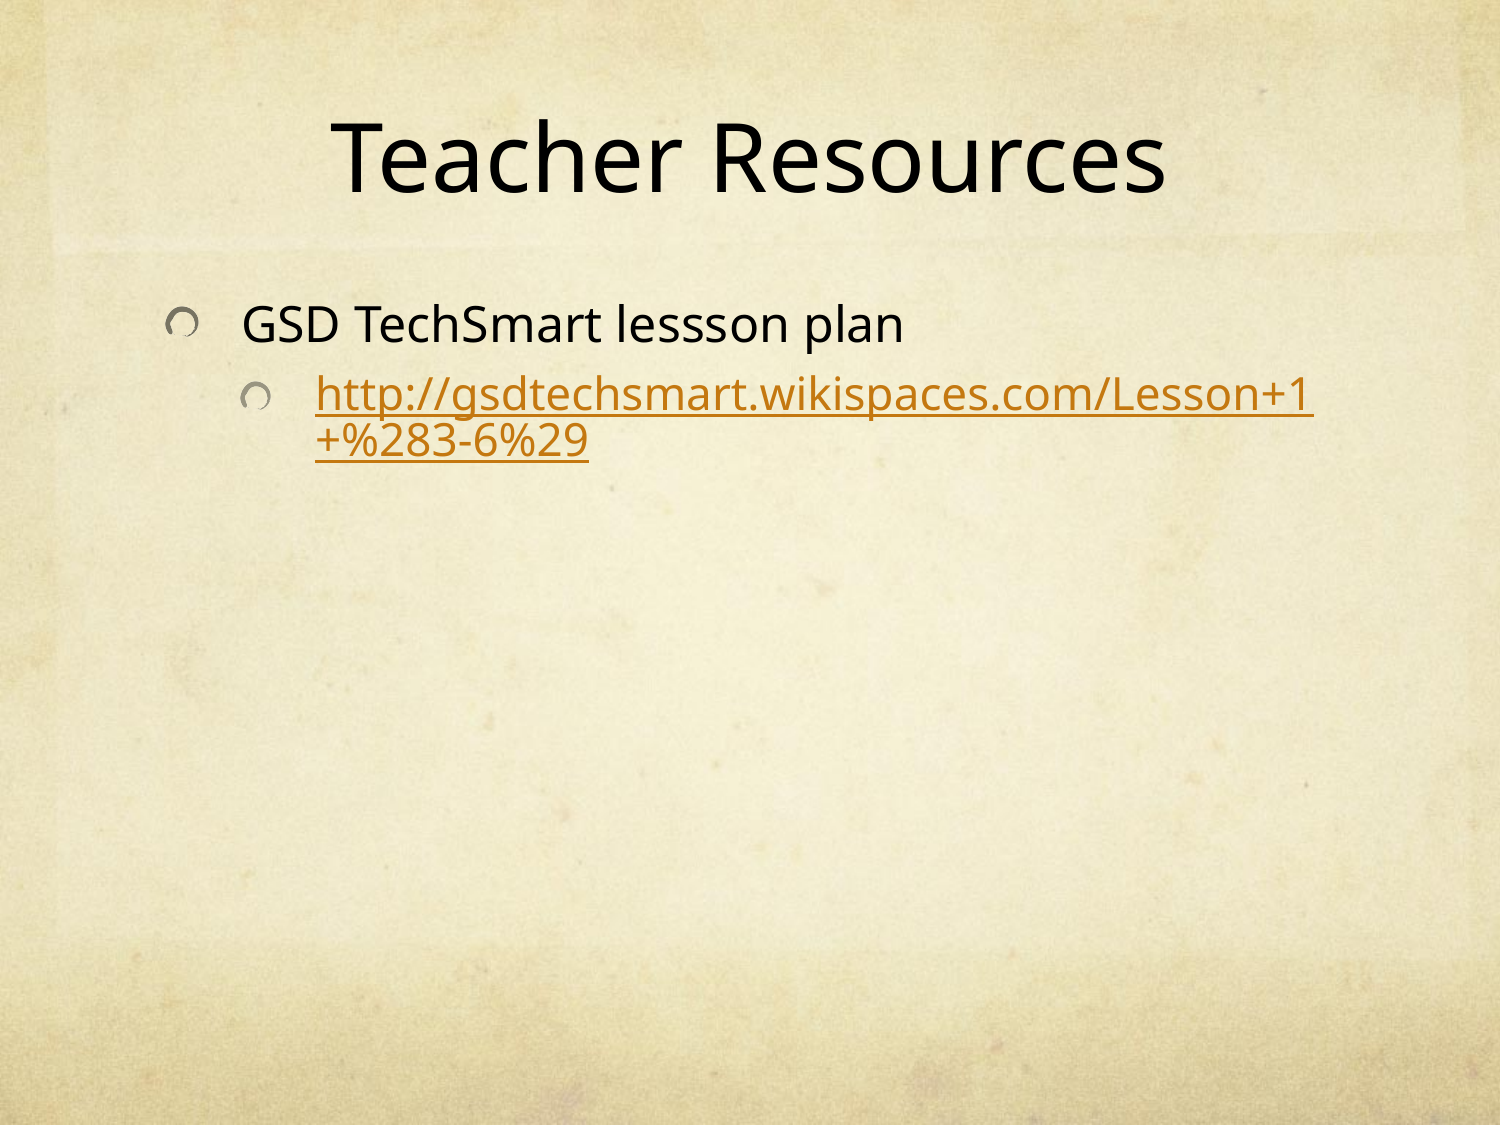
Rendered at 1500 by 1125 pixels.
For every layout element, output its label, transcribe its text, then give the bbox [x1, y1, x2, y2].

picture [0, 0, 1500, 1125]
list GSD TechSmart lessson plan http://gsdtechsmart.wikispaces.com/Lesson+1+%283-6%29 [150, 284, 1350, 950]
title Teacher Resources [150, 82, 1350, 225]
